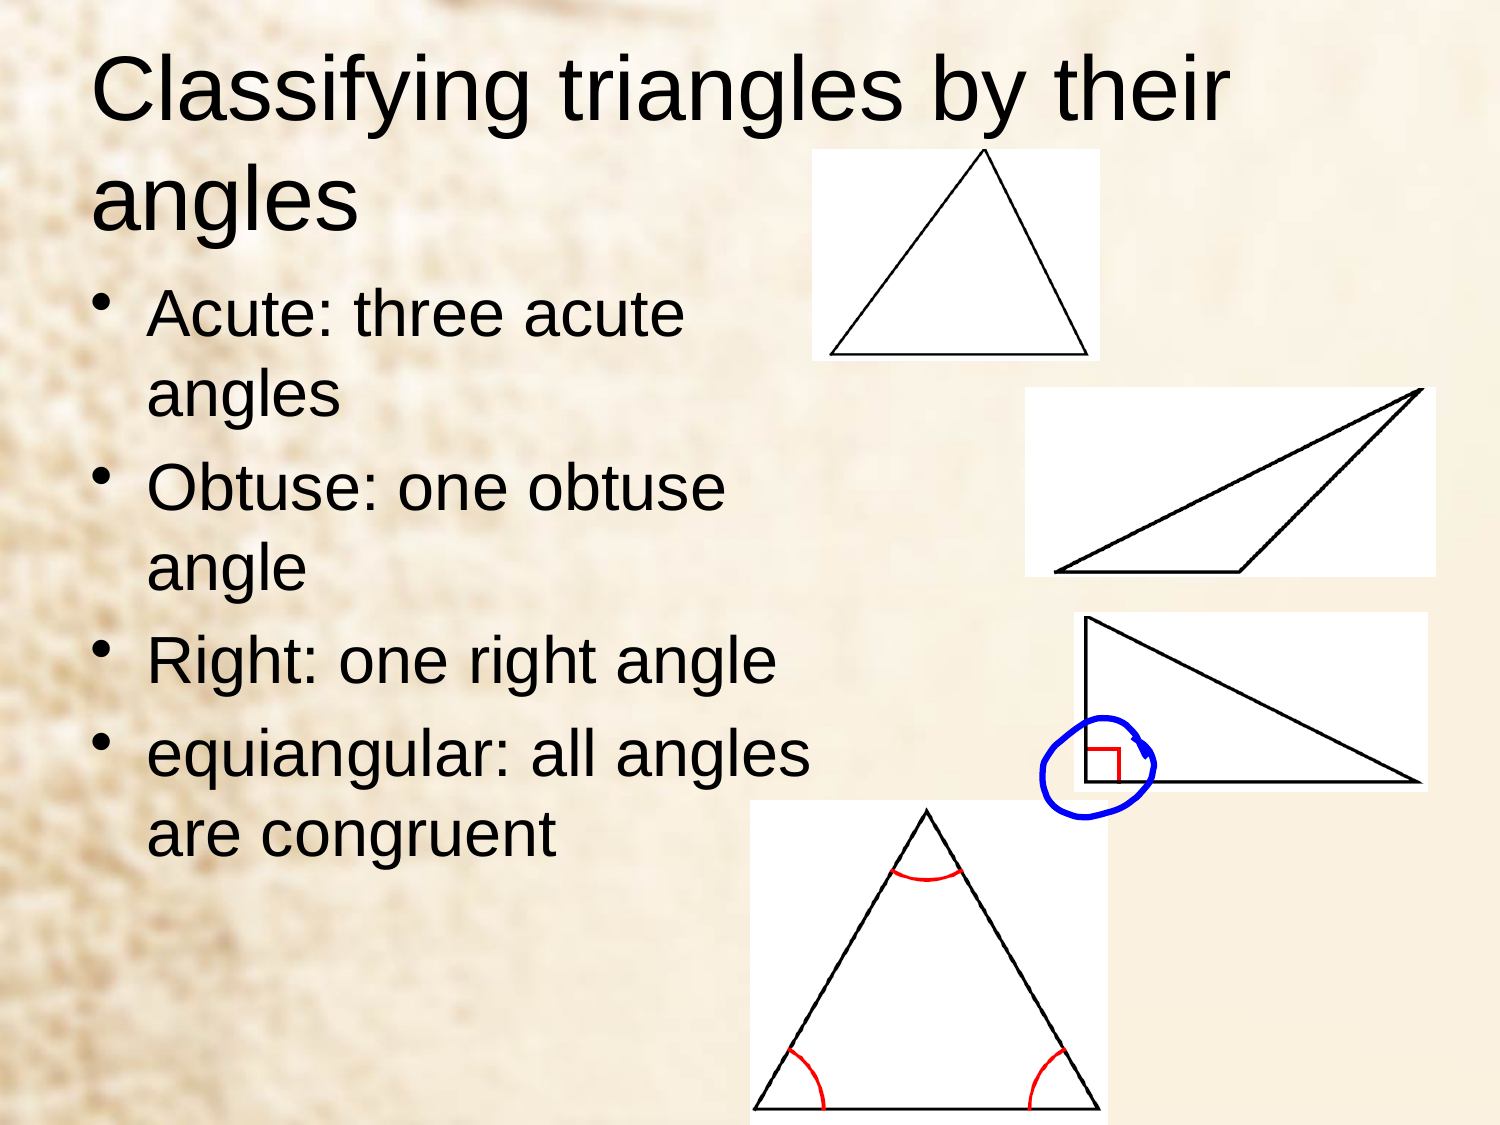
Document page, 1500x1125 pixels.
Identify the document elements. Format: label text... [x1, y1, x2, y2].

list Acute: three acute angles Obtuse: one obtuse angle Right: one right angle equiangular: all angles are congruent [74, 262, 838, 1001]
picture [0, 0, 1500, 1125]
title Classifying triangles by their angles [74, 44, 1426, 233]
text_box [1041, 733, 1071, 799]
text_box [1110, 800, 1135, 813]
